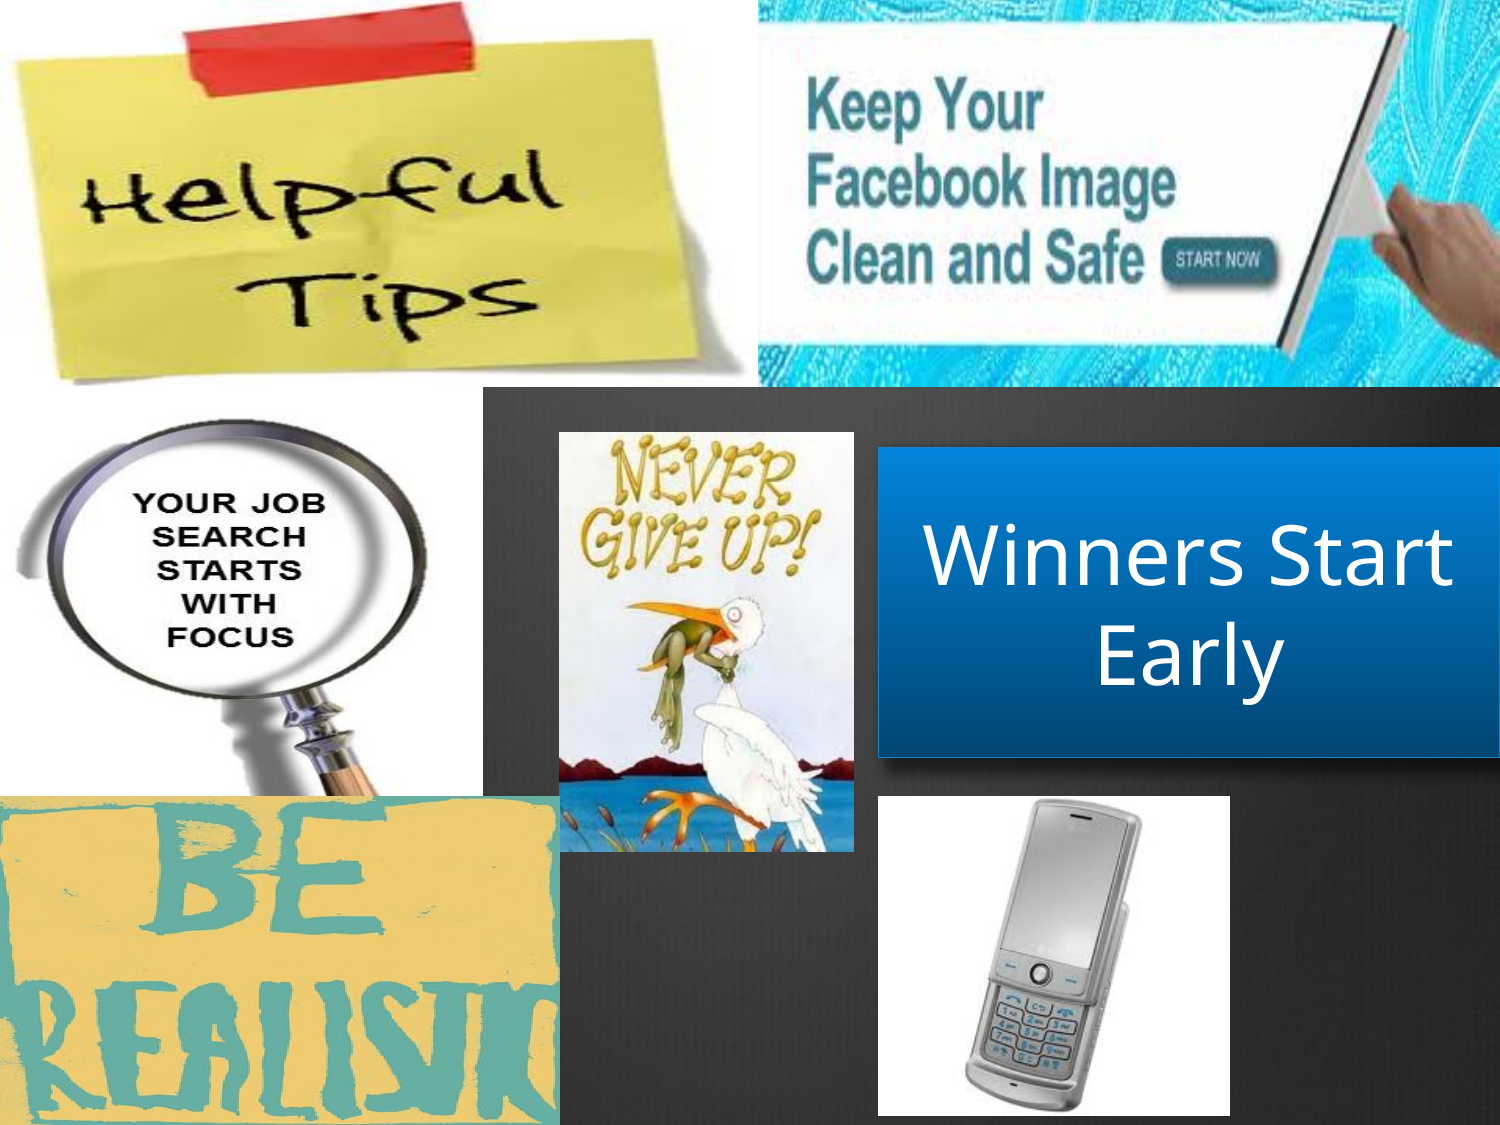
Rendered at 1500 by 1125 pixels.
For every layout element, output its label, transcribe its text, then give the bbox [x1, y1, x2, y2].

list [0, 0, 757, 387]
picture [878, 796, 1230, 1116]
picture [758, 0, 1500, 387]
picture [0, 386, 854, 1125]
text_box Winners Start Early [882, 447, 1500, 758]
